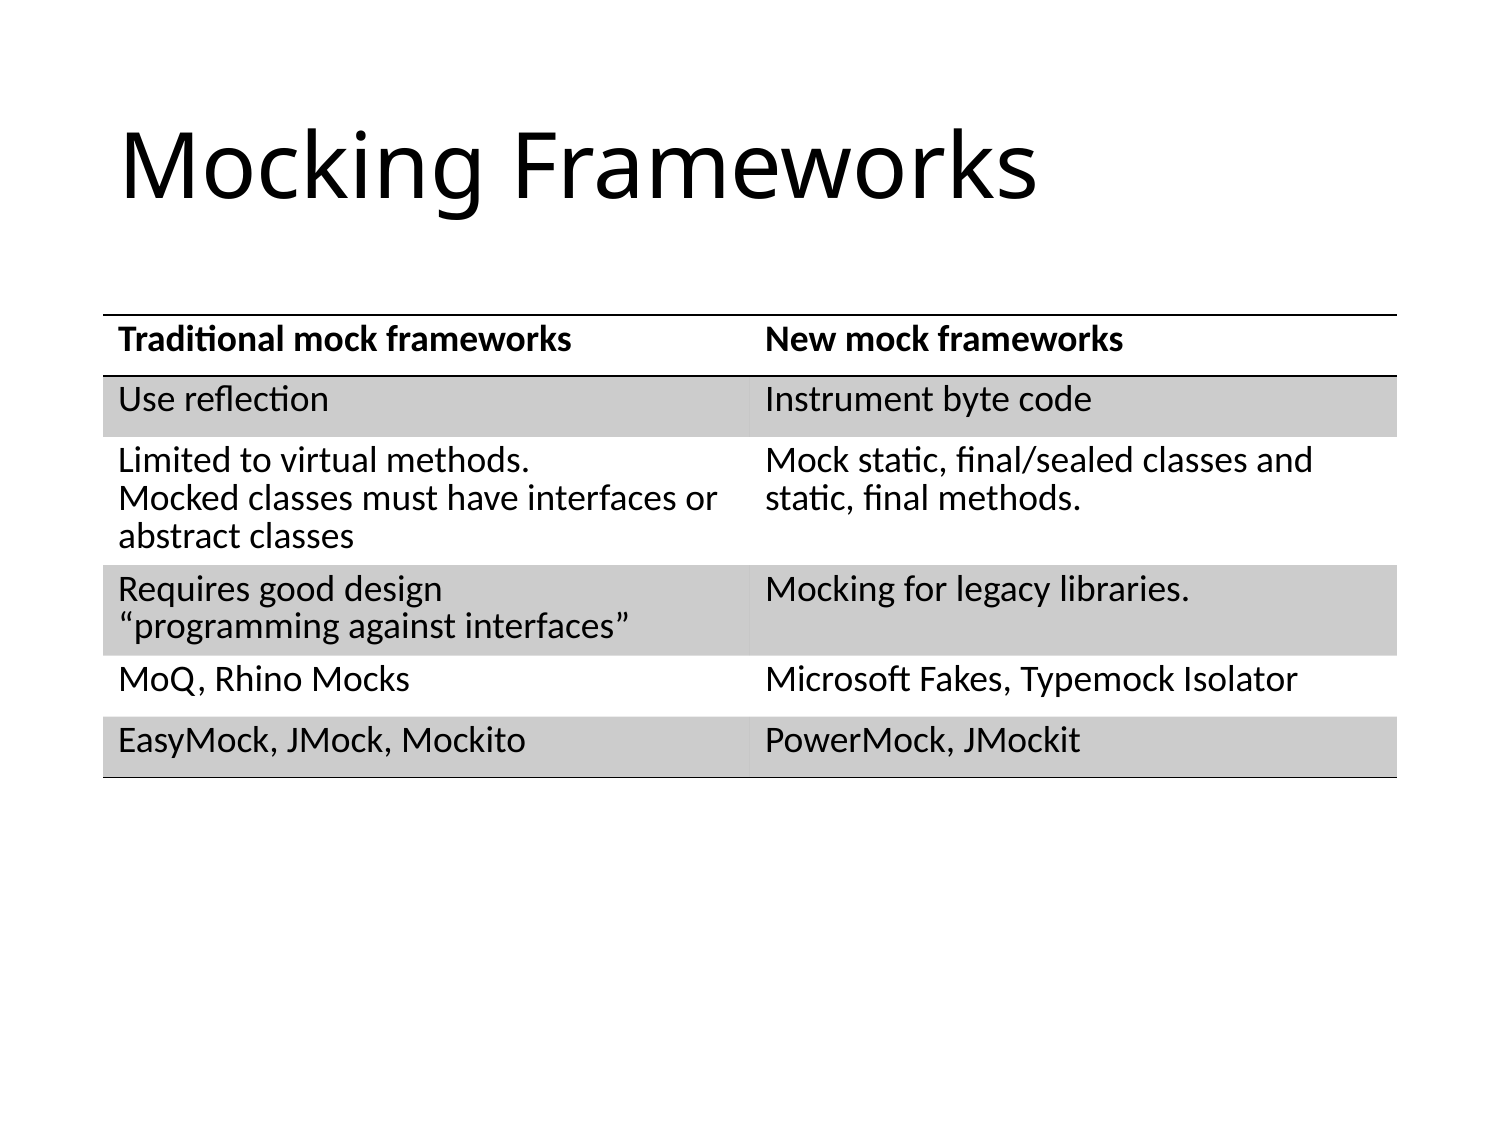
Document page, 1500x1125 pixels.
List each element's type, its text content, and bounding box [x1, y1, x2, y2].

table_cell EasyMock, JMock, Mockito [103, 717, 750, 777]
table_cell Use reflection [103, 377, 750, 437]
table_cell PowerMock, JMockit [750, 717, 1397, 777]
table_cell Limited to virtual methods. Mocked classes must have interfaces or abstract classes [103, 437, 750, 565]
table_cell Microsoft Fakes, Typemock Isolator [750, 656, 1397, 717]
table_cell Requires good design “programming against interfaces” [103, 565, 750, 656]
table_cell MoQ, Rhino Mocks [103, 656, 750, 717]
table_header New mock frameworks [750, 316, 1397, 375]
table_header Traditional mock frameworks [103, 316, 750, 375]
table_cell Mock static, final/sealed classes and static, final methods. [750, 437, 1397, 565]
table_cell Instrument byte code [750, 377, 1397, 437]
title Mocking Frameworks [103, 59, 1397, 278]
table_cell Mocking for legacy libraries. [750, 565, 1397, 656]
